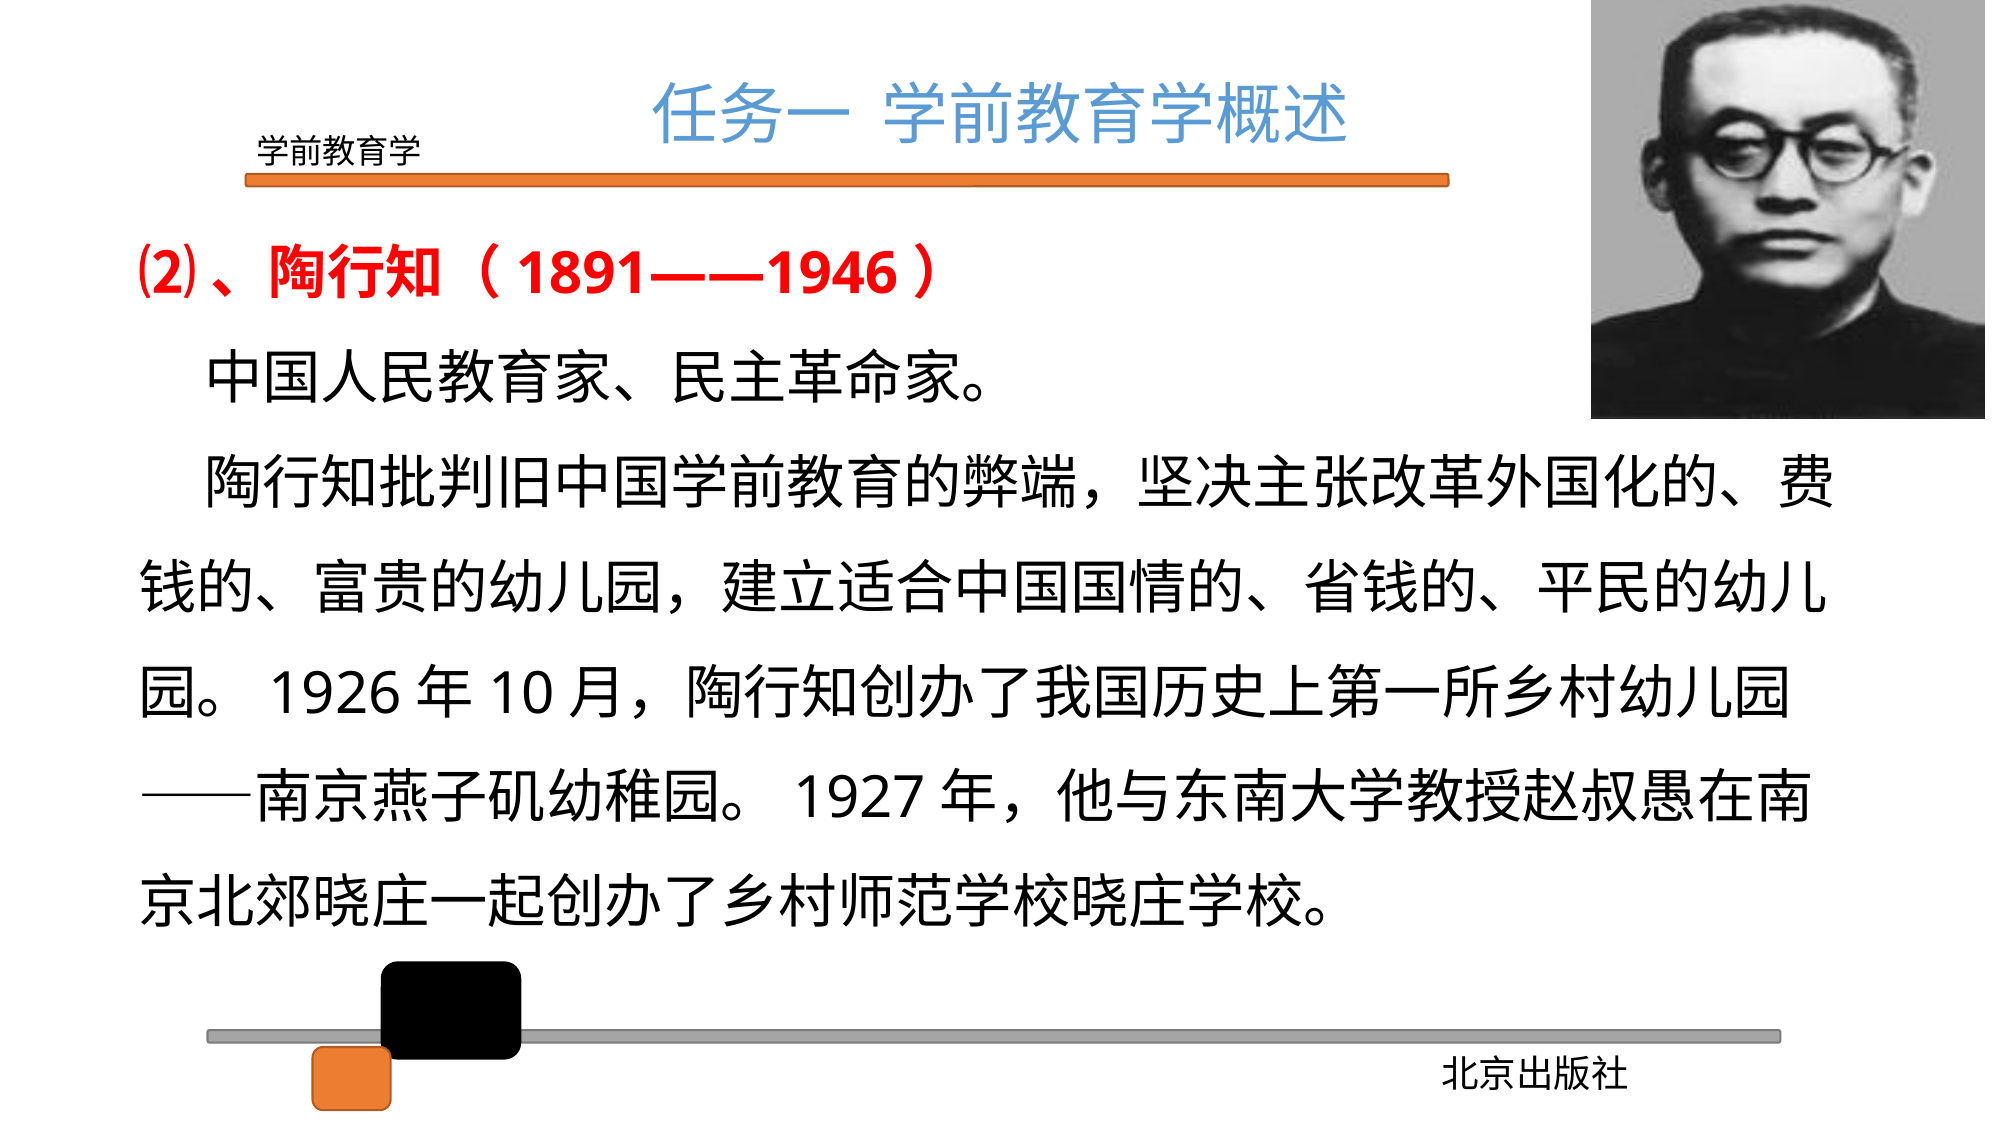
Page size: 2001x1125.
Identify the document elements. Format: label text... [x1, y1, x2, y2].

text_box 任务一 学前教育学概述 [636, 64, 1365, 160]
text_box ⑵、陶行知（1891——1946） 中国人民教育家、民主革命家。 陶行知批判旧中国学前教育的弊端，坚决主张改革外国化的、费钱的、富贵的幼儿园，建立适合中国国情的、省钱的、平民的幼儿园。1926年10月，陶行知创办了我国历史上第一所乡村幼儿园——南京燕子矶幼稚园。1927年，他与东南大学教授赵叔愚在南京北郊晓庄一起创办了乡村师范学校晓庄学校。 [123, 192, 1865, 942]
picture [1591, 0, 1985, 419]
